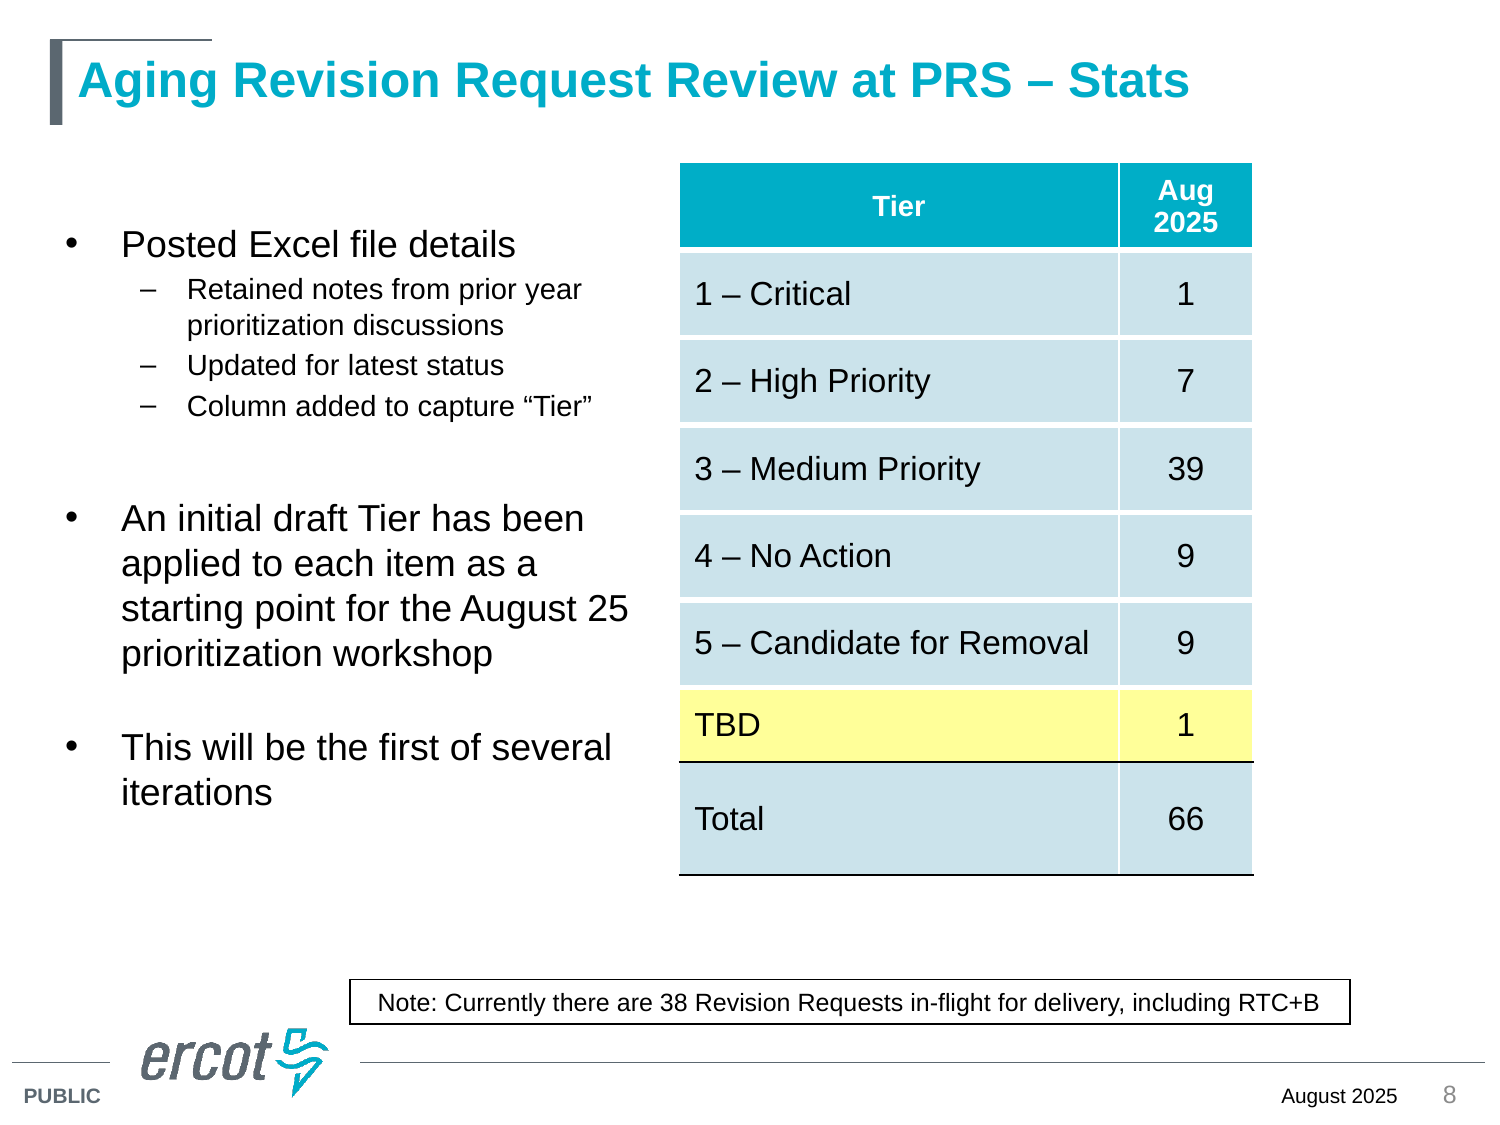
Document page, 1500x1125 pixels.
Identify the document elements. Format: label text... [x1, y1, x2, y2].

table_cell 9 [1120, 603, 1252, 685]
text_box Note: Currently there are 38 Revision Requests in-flight for delivery, including RTC+B [350, 979, 1350, 1025]
list Posted Excel file details Retained notes from prior year prioritization discussions Updated for latest status Column added to capture “Tier” An initial draft Tier has been applied to each item as a starting point for the August 25 prioritization workshop This will be the first of several iterations [50, 212, 650, 1025]
table_cell 39 [1120, 428, 1252, 510]
table_cell 2 – High Priority [680, 340, 1118, 422]
table_header Aug 2025 [1120, 163, 1252, 247]
picture [137, 1025, 332, 1100]
table_cell 9 [1120, 515, 1252, 597]
title Aging Revision Request Review at PRS – Stats [62, 39, 1263, 125]
table_cell Total [680, 763, 1118, 874]
table_cell 4 – No Action [680, 515, 1118, 597]
table_cell 5 – Candidate for Removal [680, 603, 1118, 685]
table_header Tier [680, 163, 1118, 247]
table_cell 1 [1120, 690, 1252, 761]
table_cell 7 [1120, 340, 1252, 422]
table_cell 1 [1120, 253, 1252, 335]
table_cell TBD [680, 690, 1118, 761]
slide_number 8 [1412, 1076, 1488, 1112]
table_cell 66 [1120, 763, 1252, 874]
table_cell 3 – Medium Priority [680, 428, 1118, 510]
table_cell 1 – Critical [680, 253, 1118, 335]
